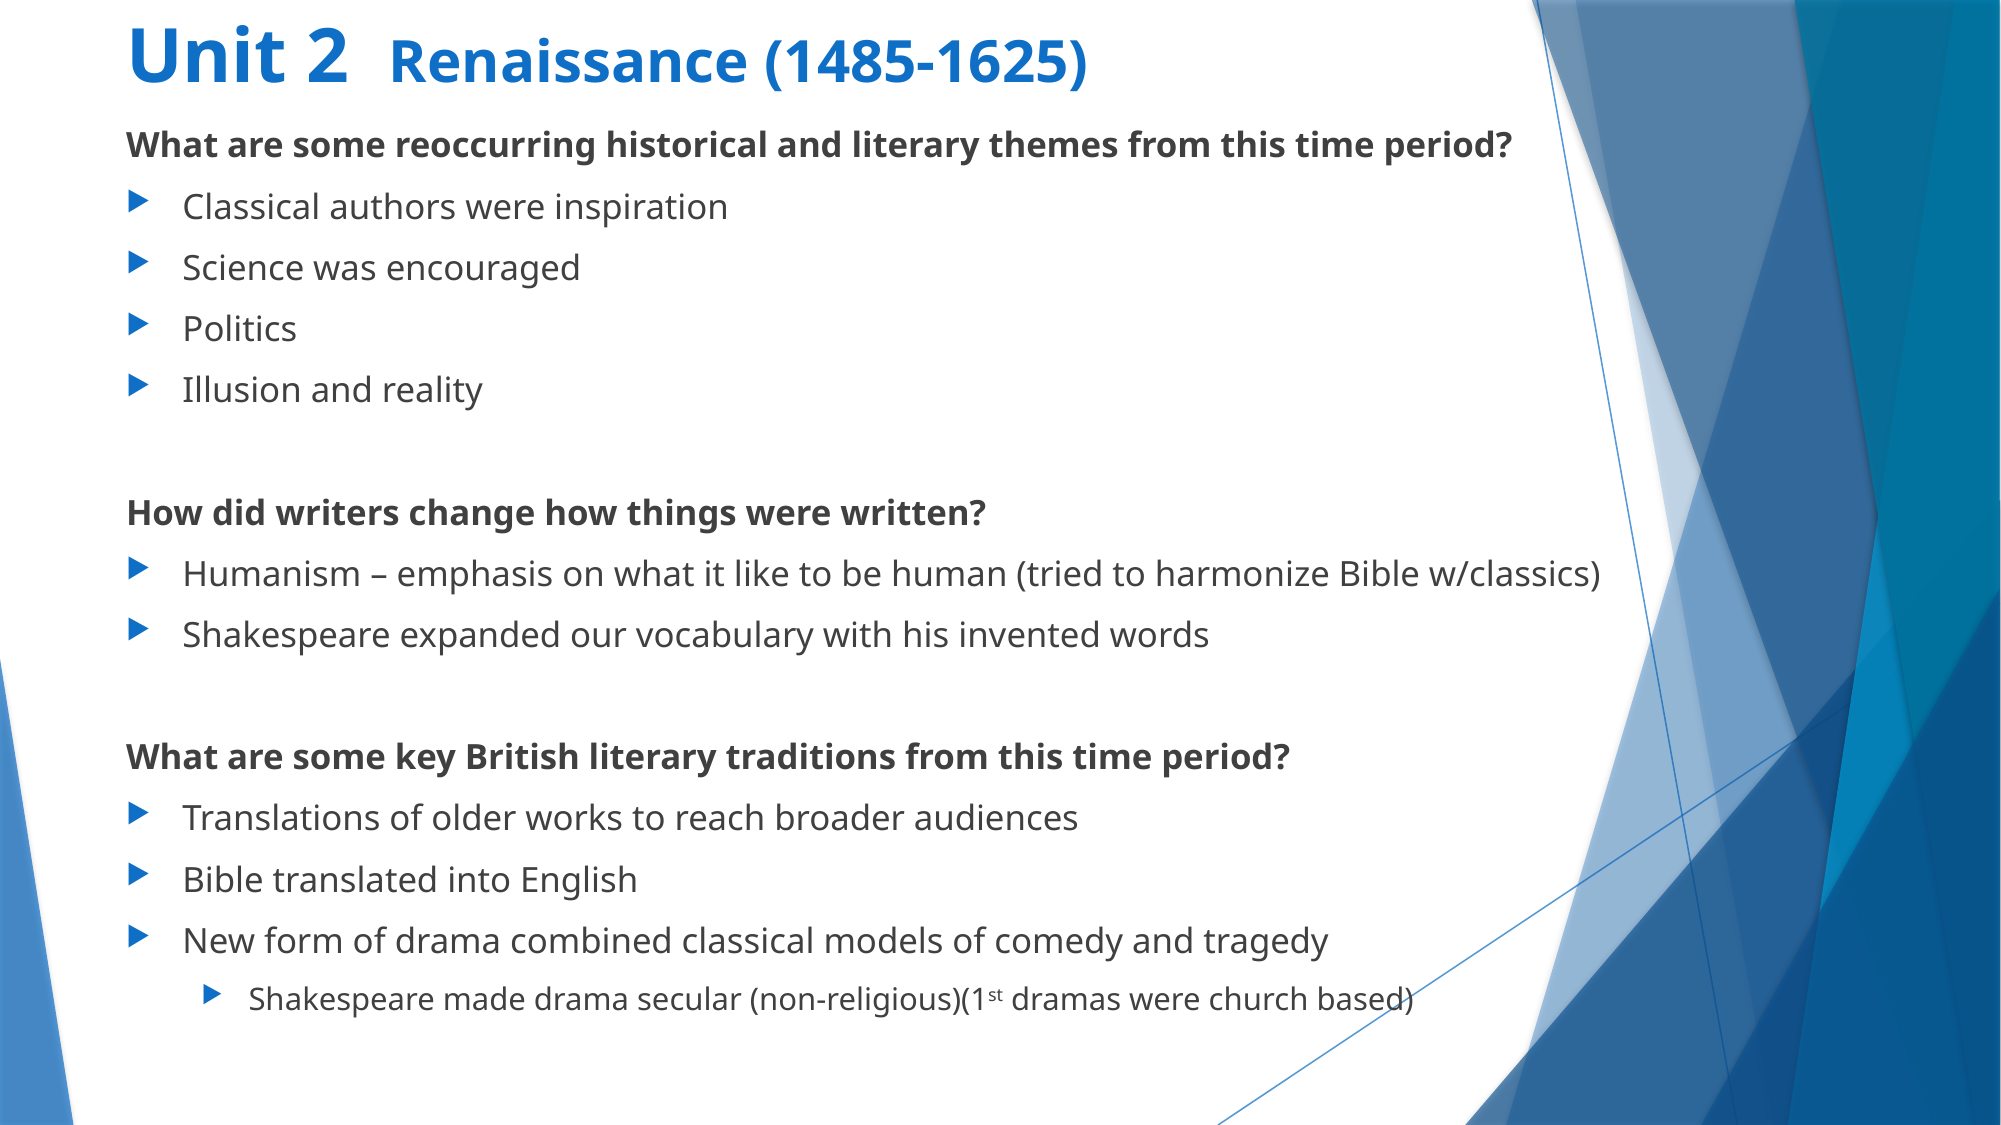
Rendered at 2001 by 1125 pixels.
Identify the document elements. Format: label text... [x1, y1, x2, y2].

title Unit 2 Renaissance (1485-1625) [111, 0, 1522, 115]
list What are some reoccurring historical and literary themes from this time period? Classical authors were inspiration Science was encouraged Politics Illusion and reality How did writers change how things were written? Humanism – emphasis on what it like to be human (tried to harmonize Bible w/classics) Shakespeare expanded our vocabulary with his invented words What are some key British literary traditions from this time period? Translations of older works to reach broader audiences Bible translated into English New form of drama combined classical models of comedy and tragedy Shakespeare made drama secular (non-religious)(1st dramas were church based) [111, 115, 1649, 1025]
